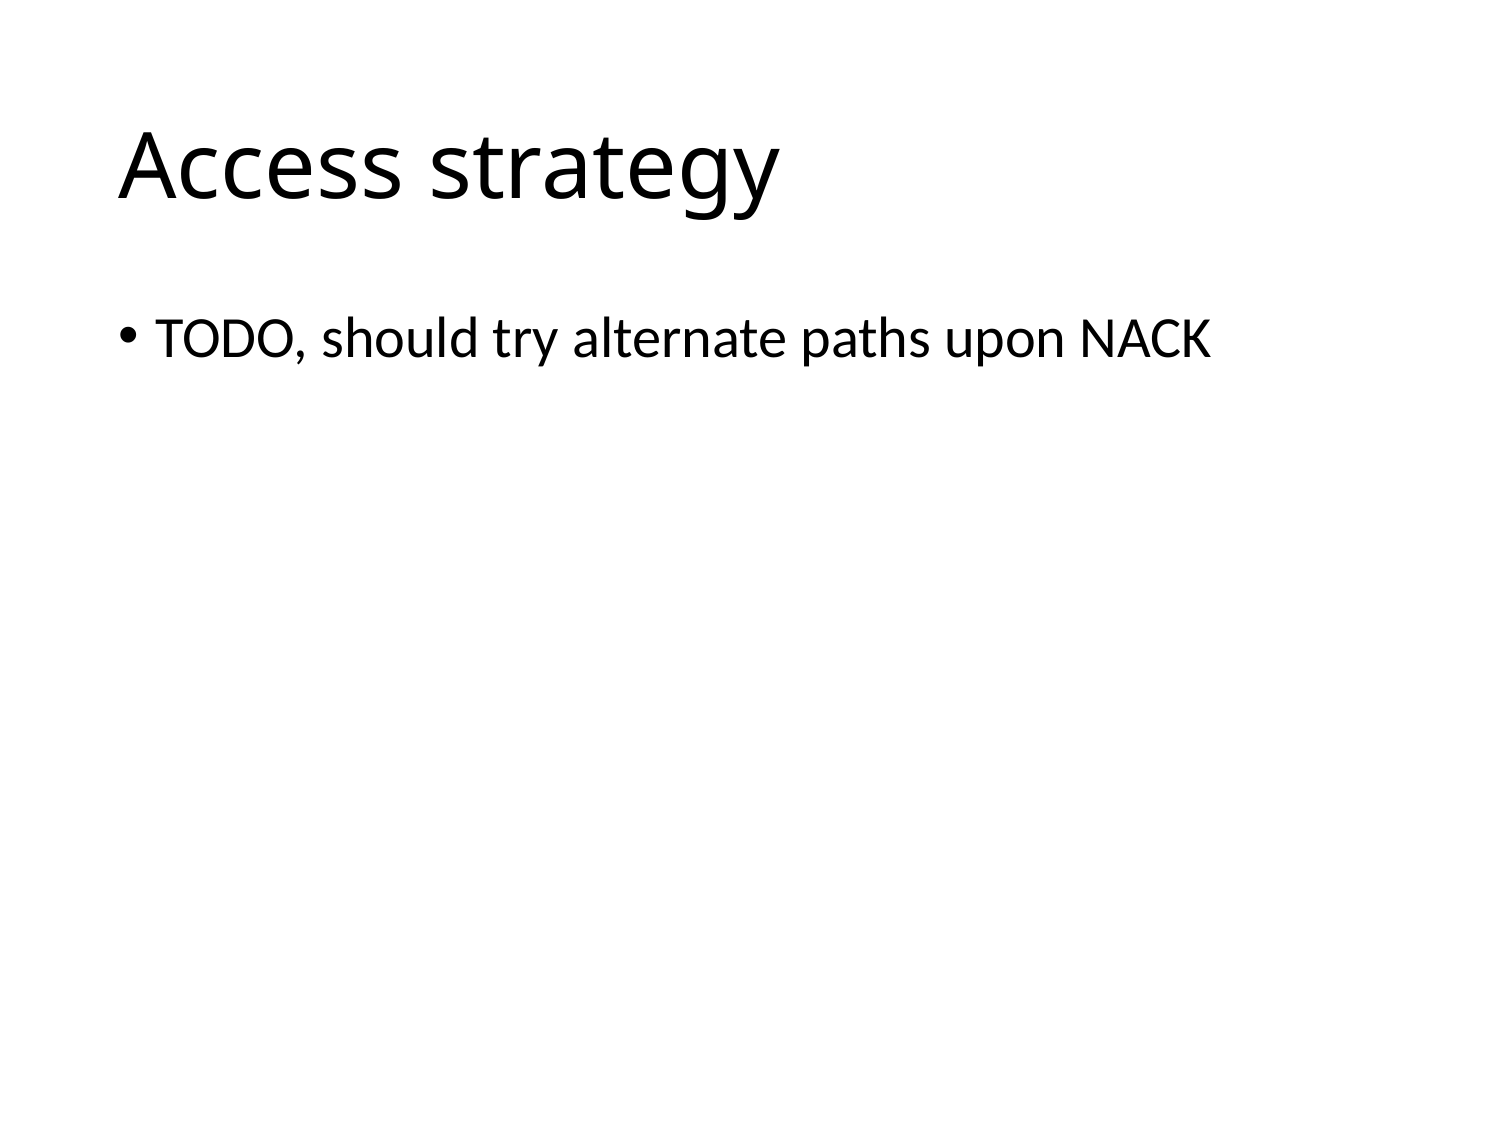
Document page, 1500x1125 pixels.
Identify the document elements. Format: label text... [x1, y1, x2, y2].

list TODO, should try alternate paths upon NACK [103, 299, 1397, 1014]
title Access strategy [103, 59, 1397, 278]
